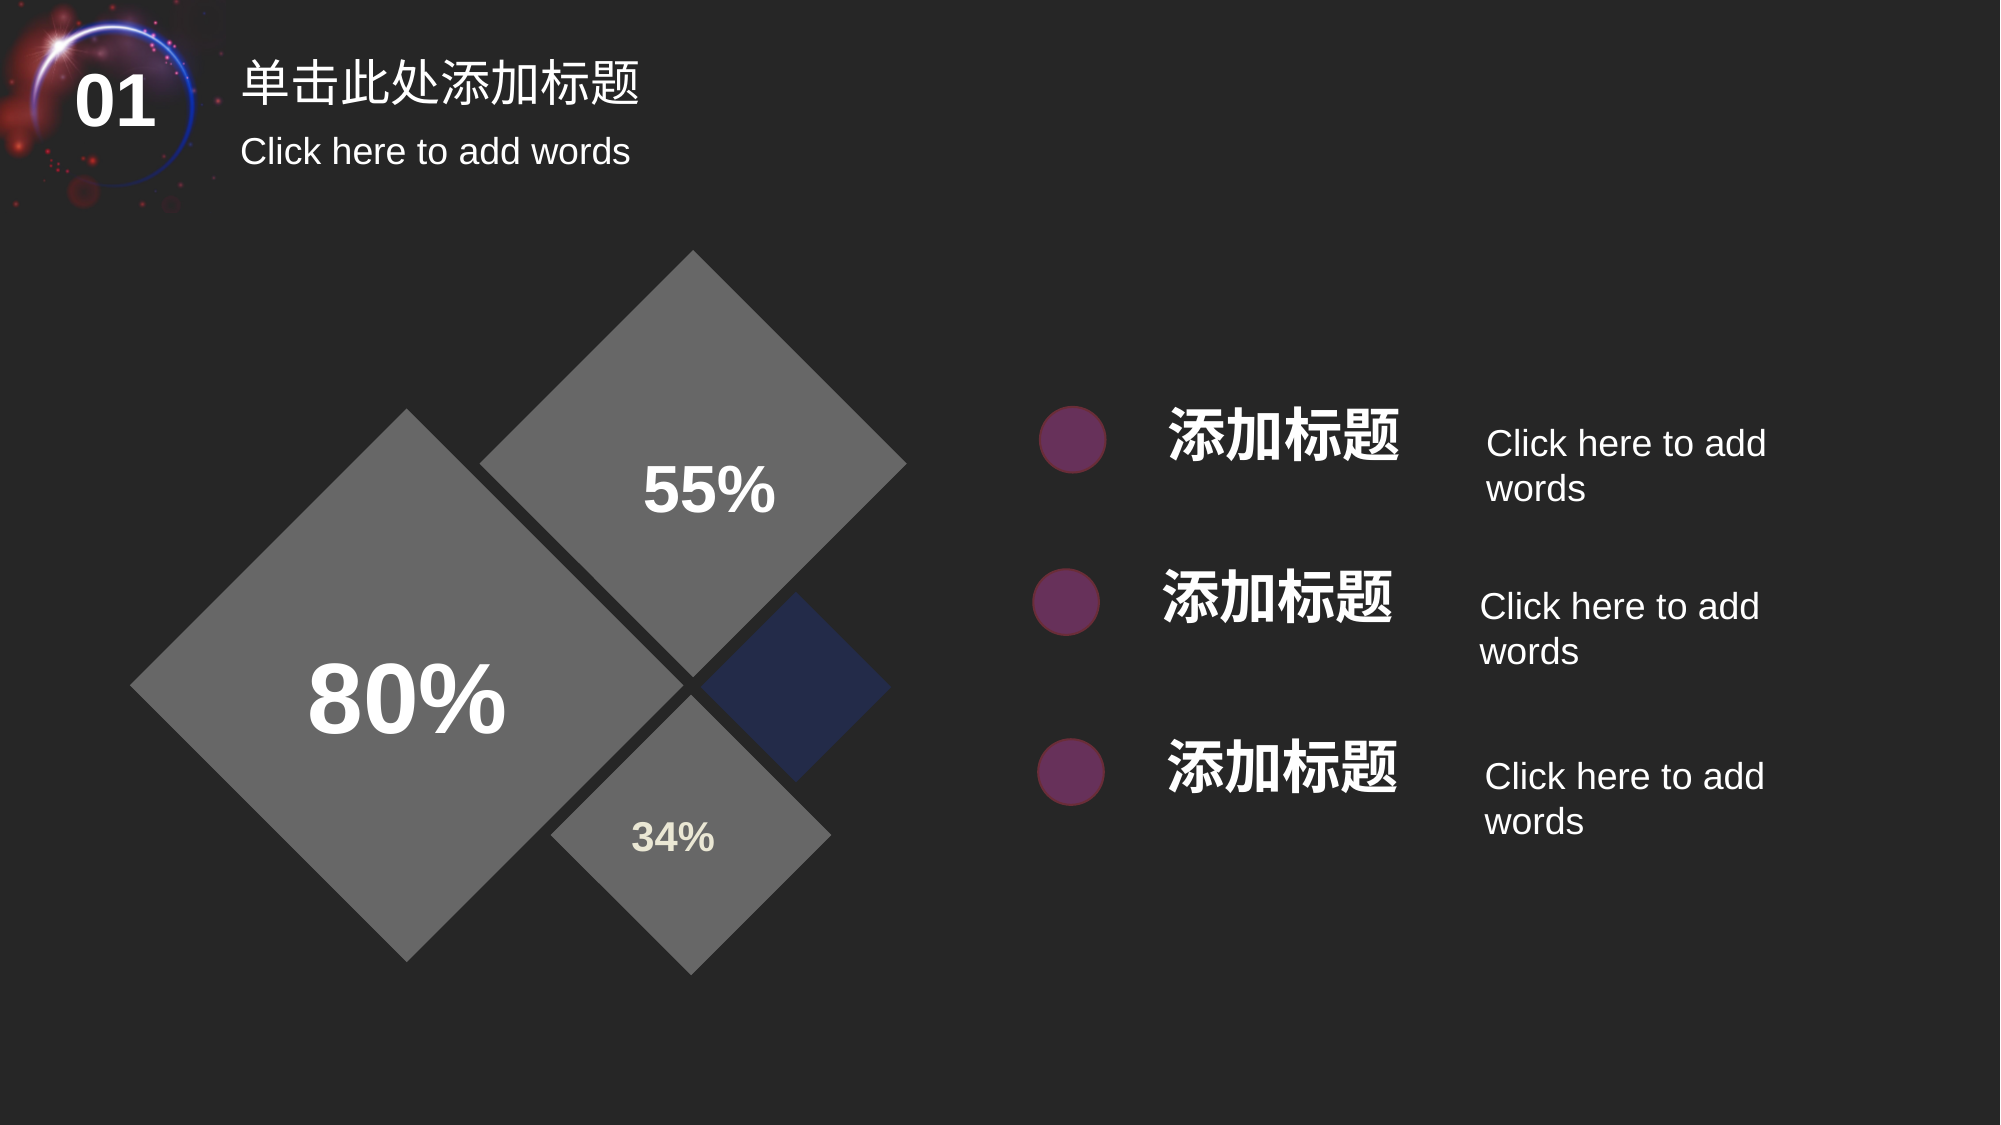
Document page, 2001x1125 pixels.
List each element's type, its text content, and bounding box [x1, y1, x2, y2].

text_box [128, 407, 685, 964]
text_box [699, 590, 893, 784]
text_box 添加标题 [1146, 553, 1590, 638]
text_box [549, 693, 800, 977]
text_box 80% [292, 626, 584, 762]
text_box [1032, 568, 1100, 636]
text_box Click here to add words [1464, 574, 1877, 680]
text_box 添加标题 [1151, 723, 1595, 808]
text_box 添加标题 [1152, 390, 1596, 476]
text_box [1038, 405, 1107, 474]
text_box 单击此处添加标题 [226, 43, 725, 119]
text_box Click here to add words [1469, 744, 1882, 849]
text_box Click here to add words [1471, 411, 1884, 517]
text_box [478, 248, 883, 679]
picture [0, 0, 226, 213]
text_box [1037, 738, 1105, 806]
text_box 34% [616, 802, 942, 868]
text_box Click here to add words [226, 119, 821, 180]
text_box 55% [628, 438, 920, 534]
